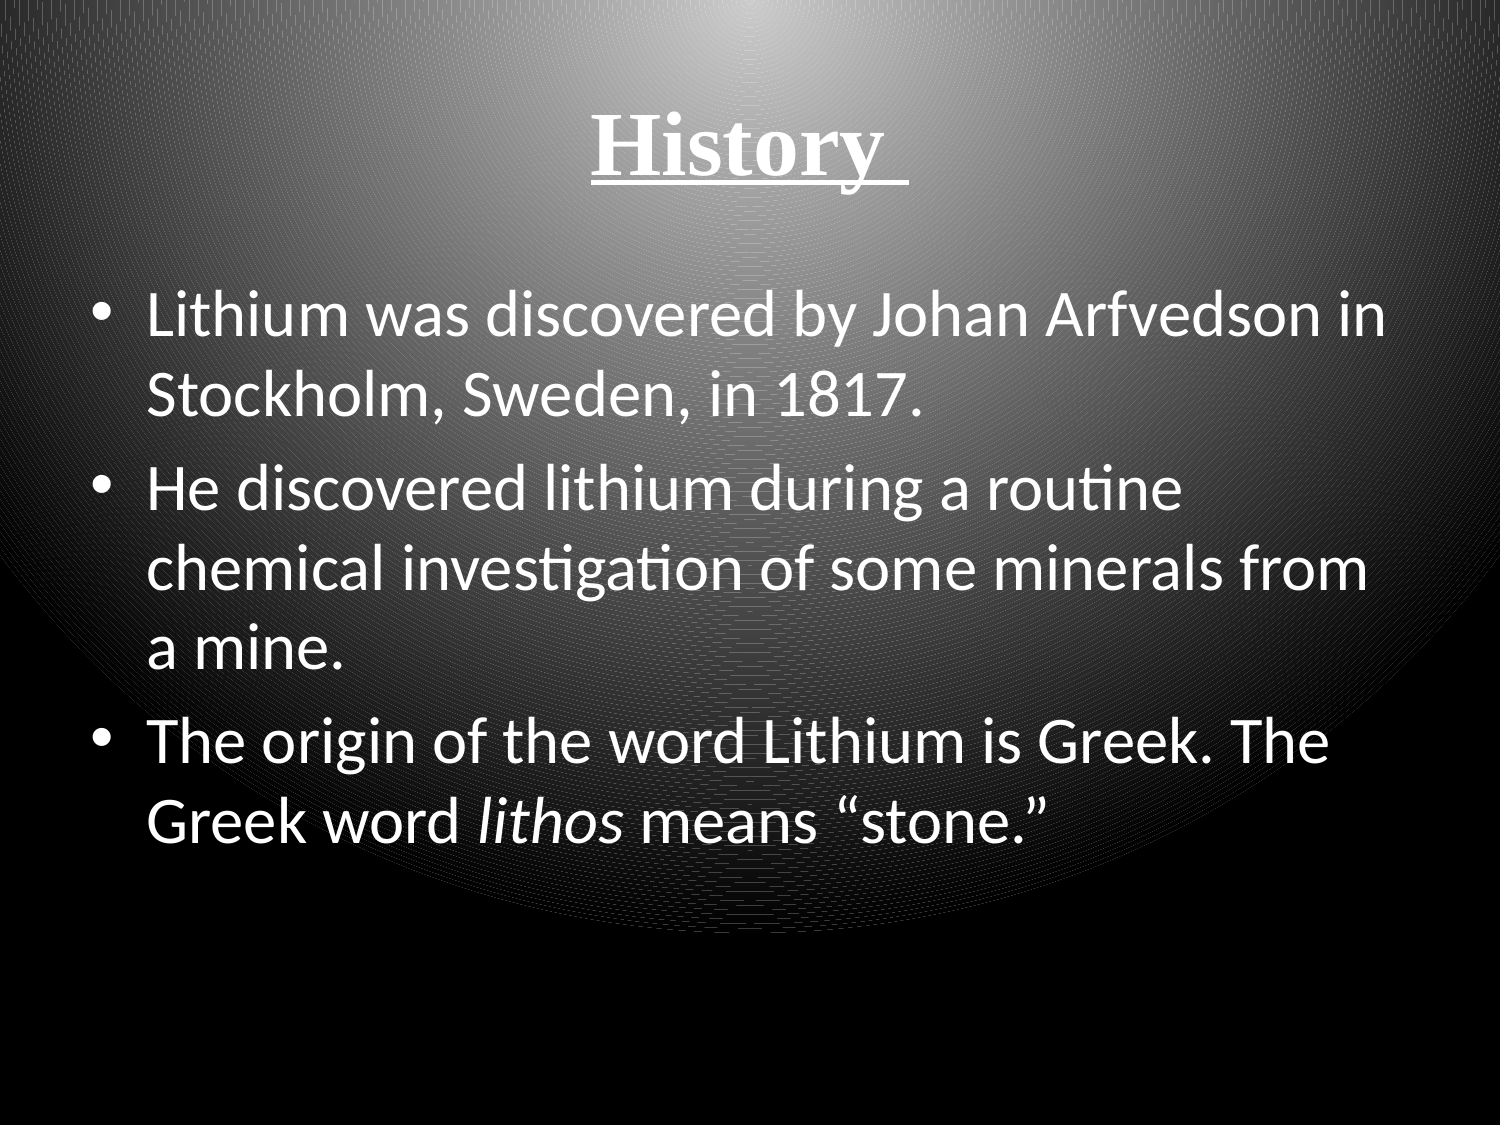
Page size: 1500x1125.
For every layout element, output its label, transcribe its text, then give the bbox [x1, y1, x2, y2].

list Lithium was discovered by Johan Arfvedson in Stockholm, Sweden, in 1817. He discovered lithium during a routine chemical investigation of some minerals from a mine. The origin of the word Lithium is Greek. The Greek word lithos means “stone.” [75, 262, 1425, 1005]
title History [75, 45, 1425, 233]
